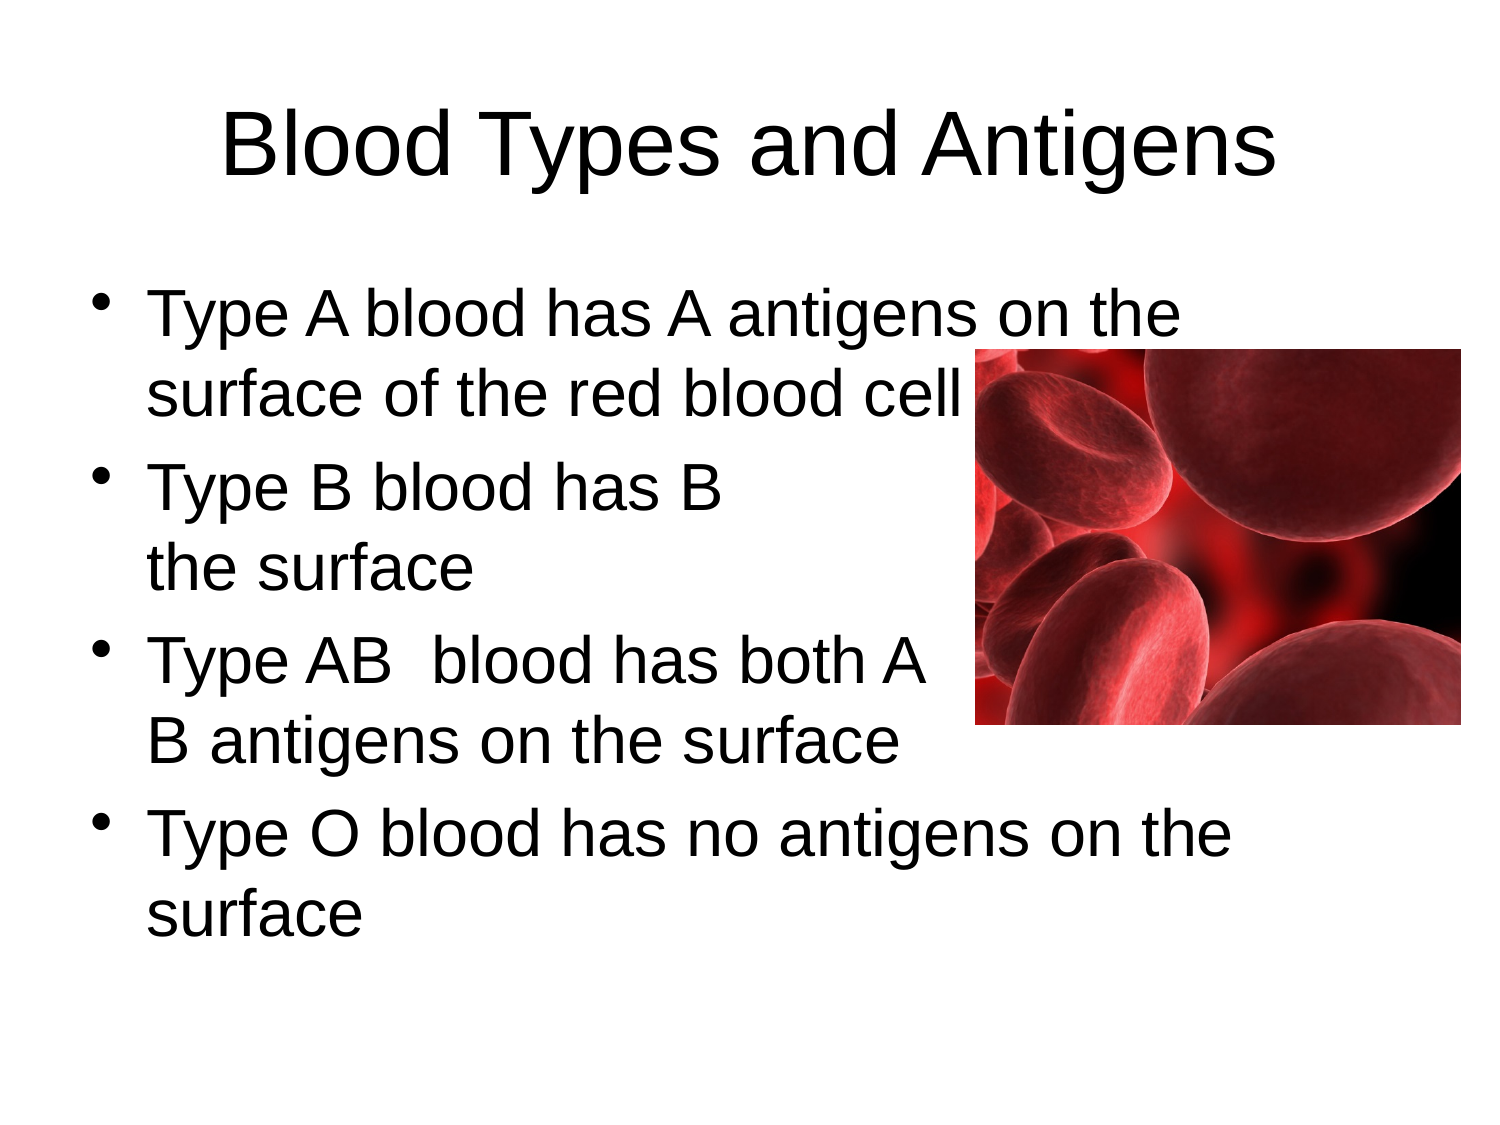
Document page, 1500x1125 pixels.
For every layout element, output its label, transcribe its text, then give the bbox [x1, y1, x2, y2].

list Type A blood has A antigens on the surface of the red blood cell Type B blood has B antigens on the surface Type AB blood has both A and B antigens on the surface Type O blood has no antigens on the surface [75, 262, 1425, 1005]
title Blood Types and Antigens [75, 45, 1425, 233]
picture [974, 349, 1462, 725]
